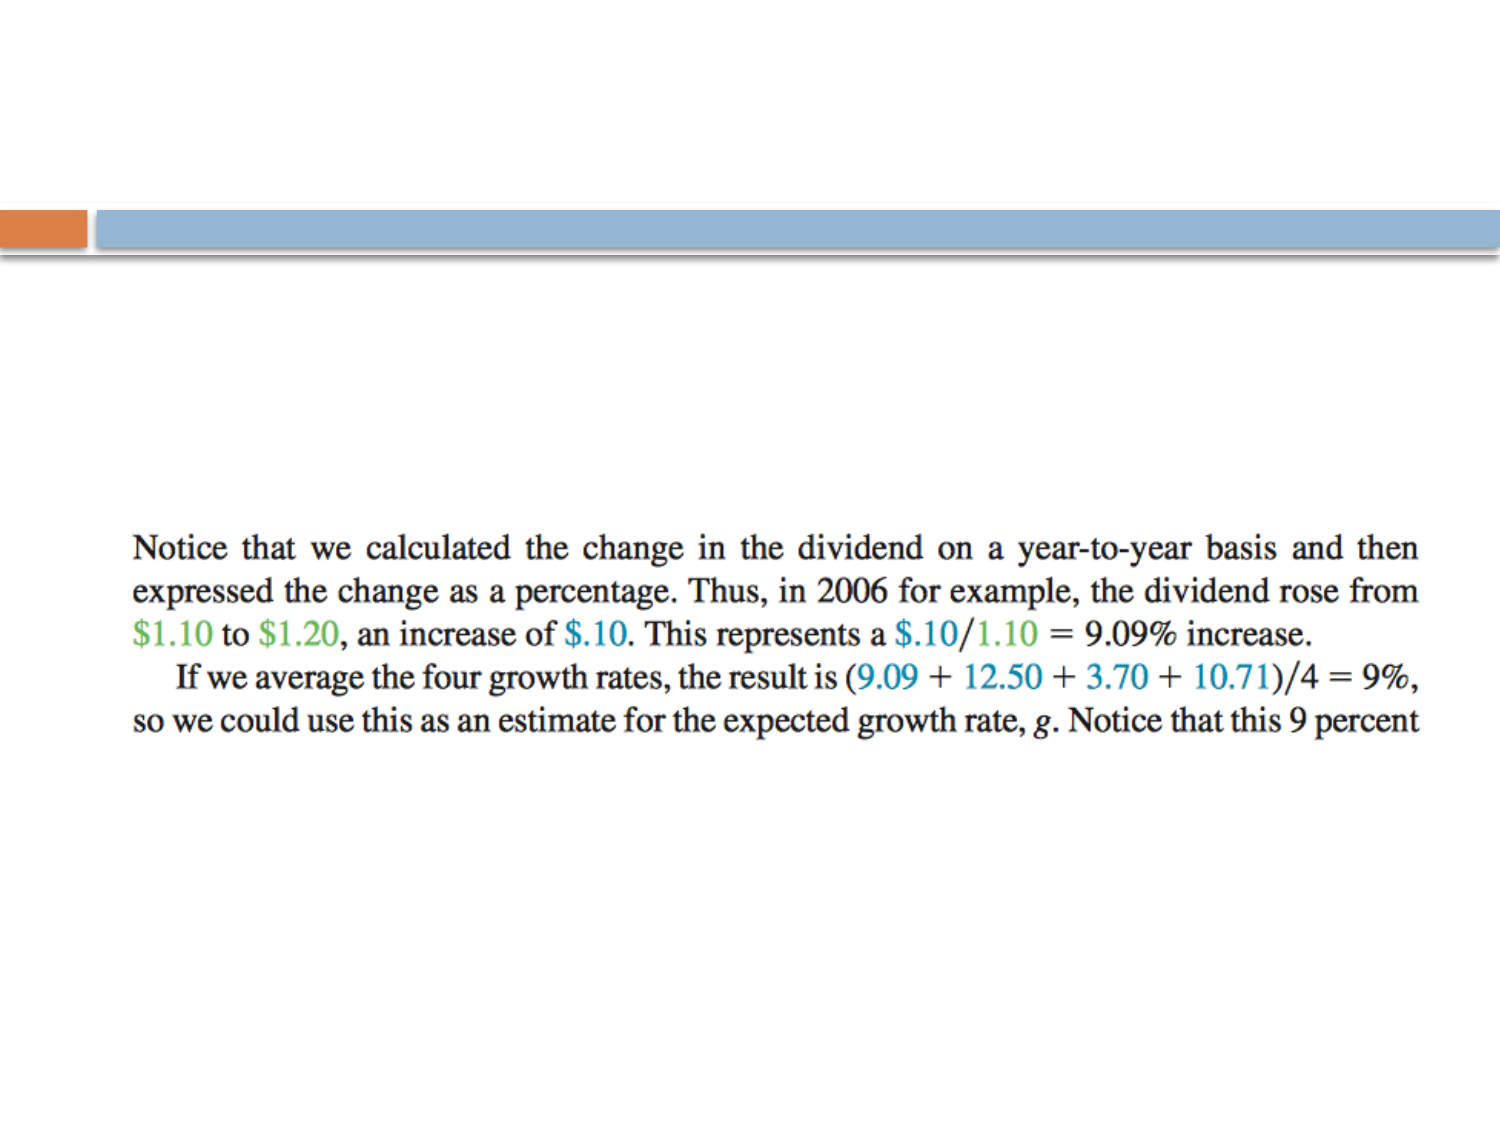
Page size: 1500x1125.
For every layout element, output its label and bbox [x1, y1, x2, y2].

list [100, 262, 1439, 1001]
